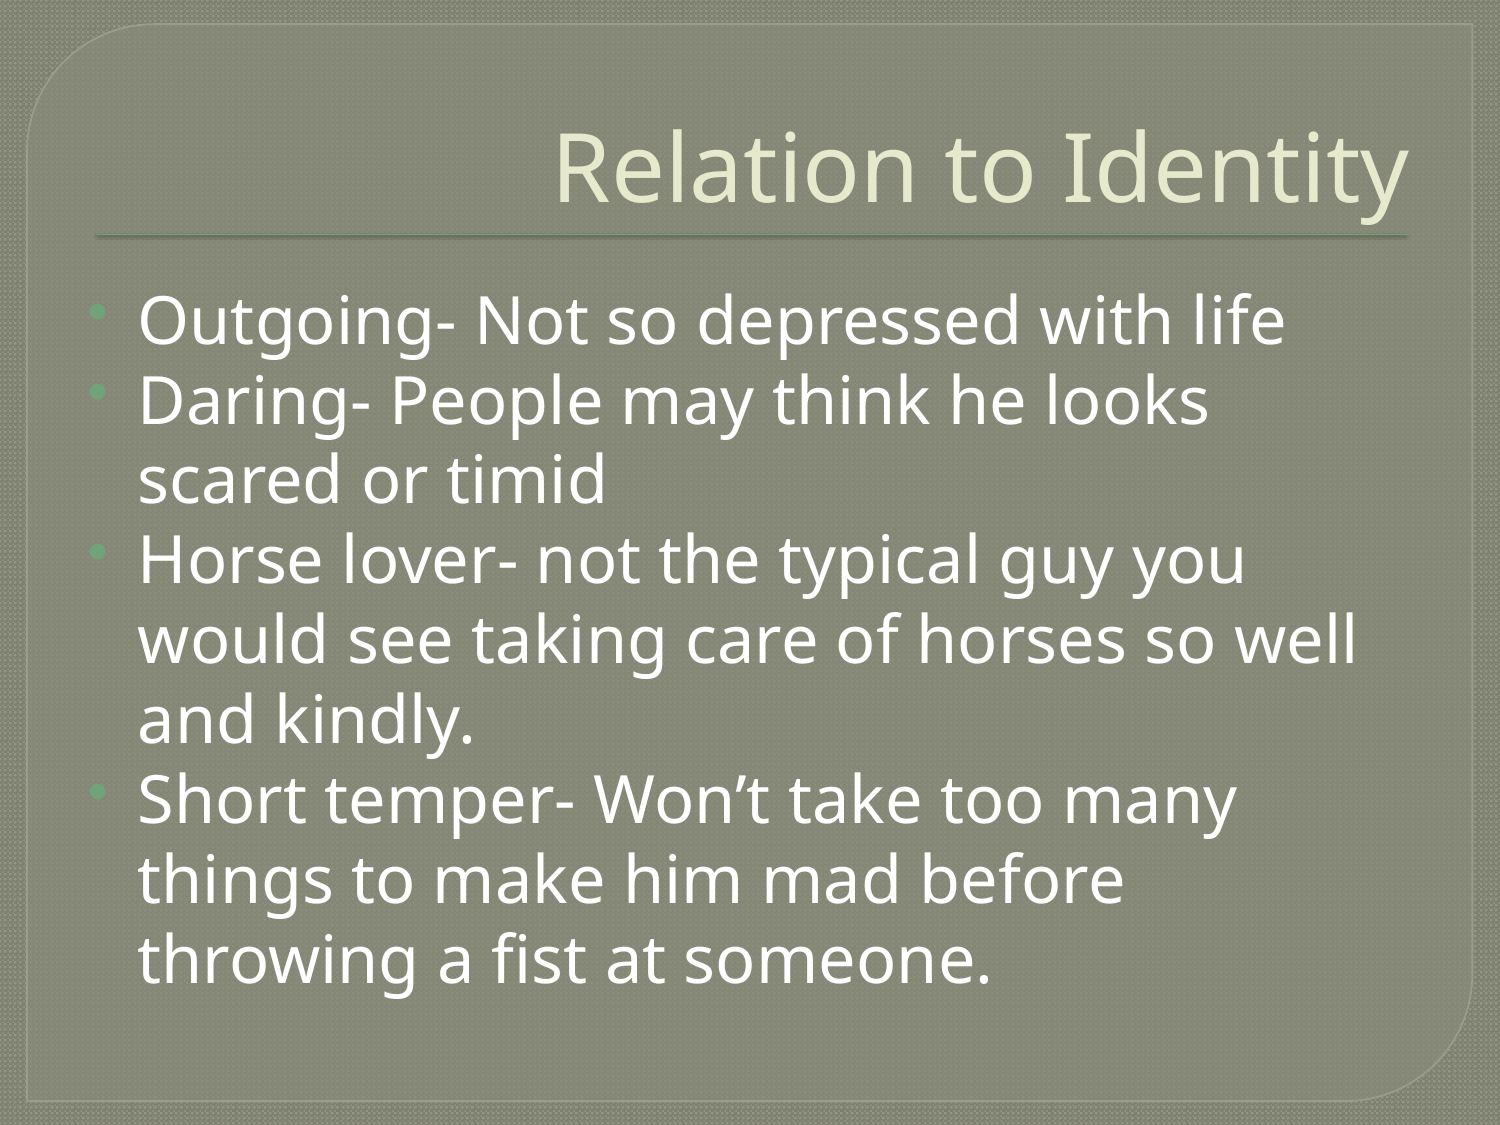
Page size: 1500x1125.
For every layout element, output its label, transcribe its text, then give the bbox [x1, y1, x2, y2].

list Outgoing- Not so depressed with life Daring- People may think he looks scared or timid Horse lover- not the typical guy you would see taking care of horses so well and kindly. Short temper- Won’t take too many things to make him mad before throwing a fist at someone. [75, 270, 1425, 1013]
title Relation to Identity [75, 41, 1425, 230]
